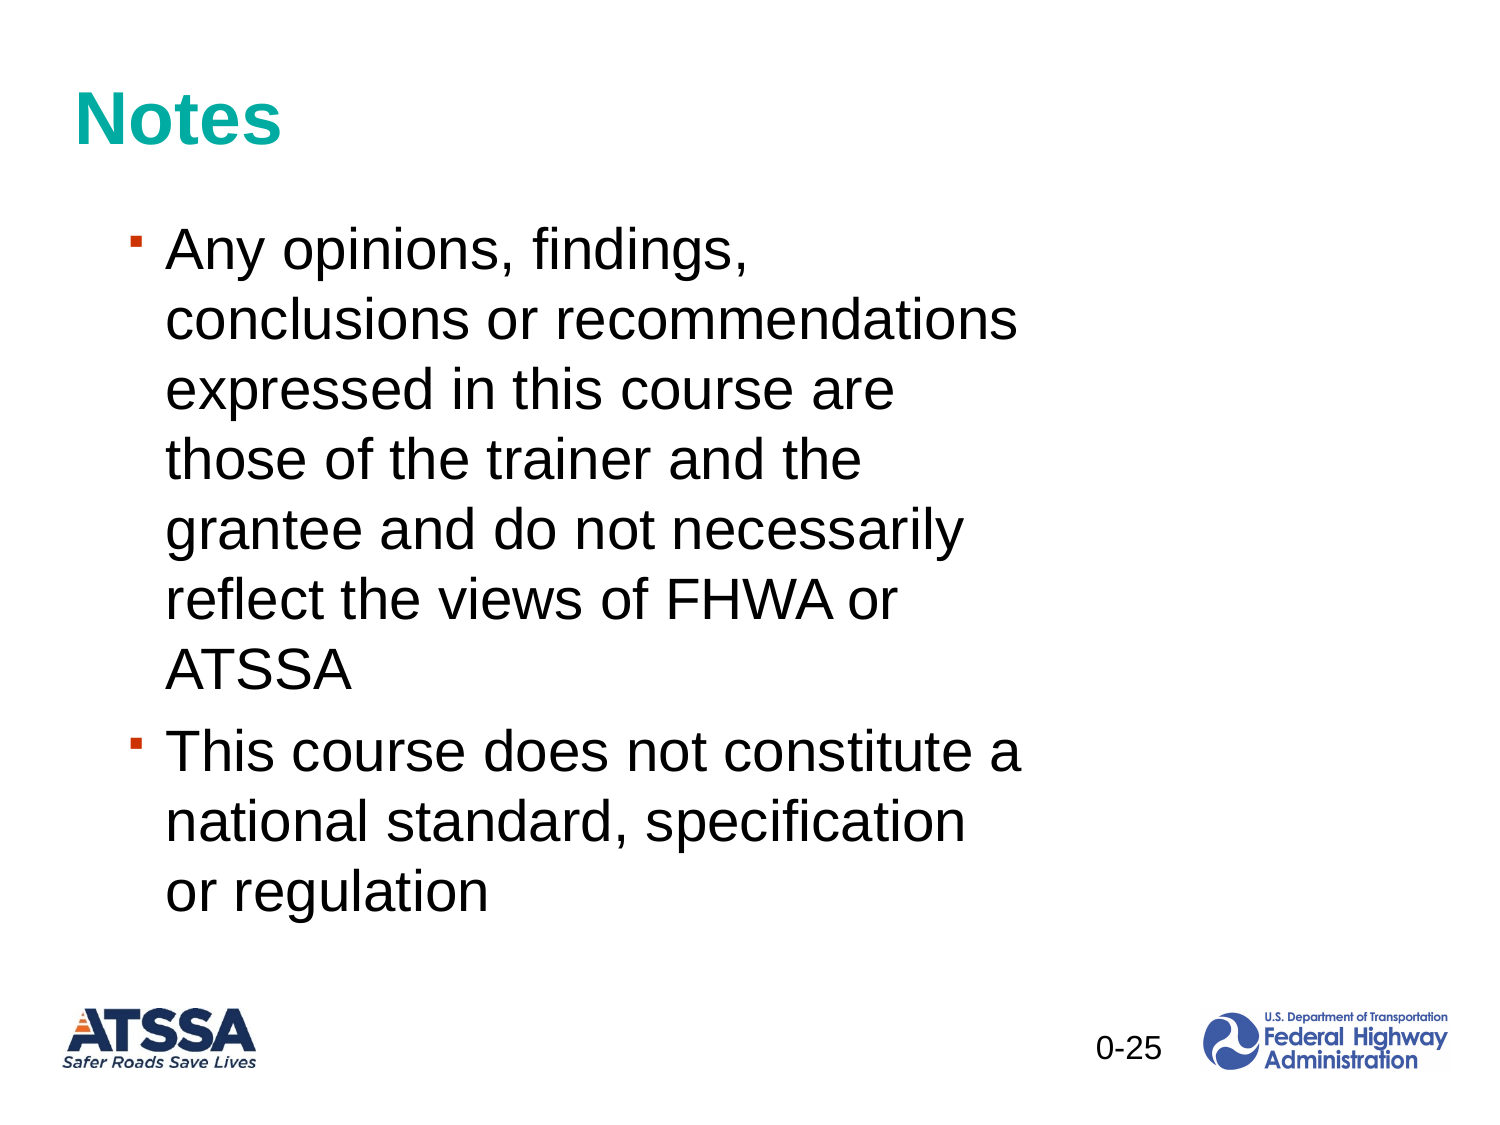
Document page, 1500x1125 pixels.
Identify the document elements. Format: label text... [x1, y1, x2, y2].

list Any opinions, findings, conclusions or recommendations expressed in this course are those of the trainer and the grantee and do not necessarily reflect the views of FHWA or ATSSA This course does not constitute a national standard, specification or regulation [112, 203, 1051, 922]
title Notes [59, 2, 1423, 228]
picture [62, 1008, 256, 1068]
picture [1200, 1008, 1450, 1072]
